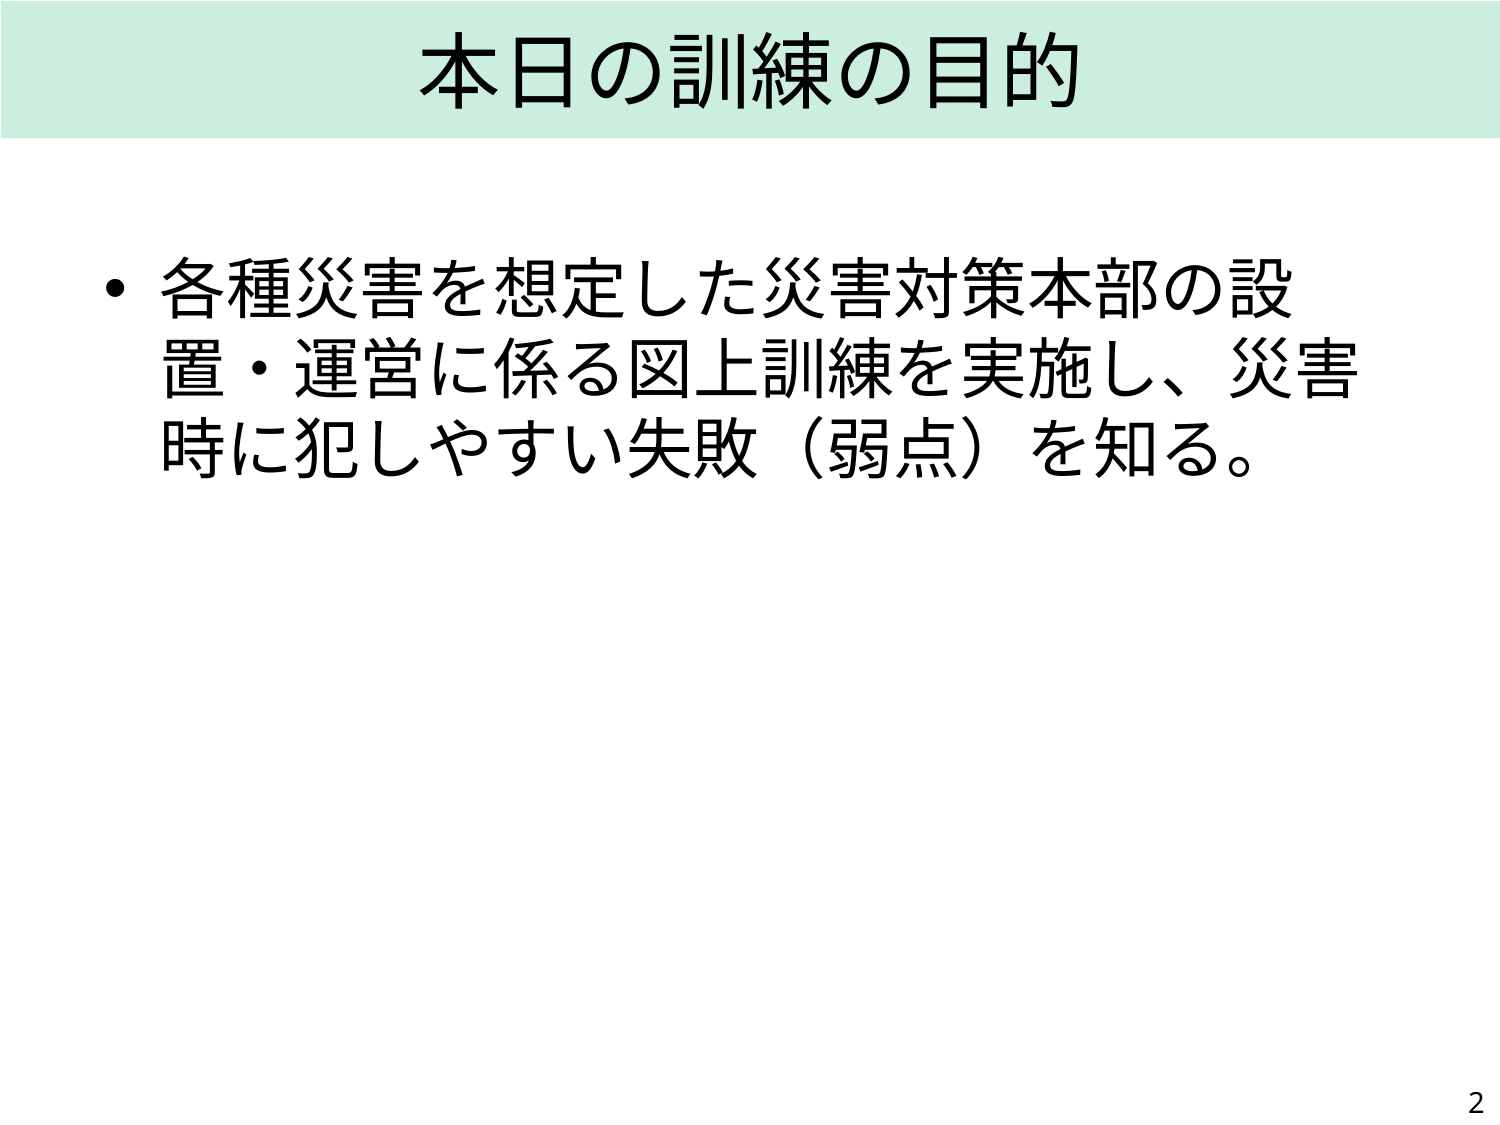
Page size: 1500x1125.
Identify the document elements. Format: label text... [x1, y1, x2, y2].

list 各種災害を想定した災害対策本部の設置・運営に係る図上訓練を実施し、災害時に犯しやすい失敗（弱点）を知る。 [88, 239, 1412, 949]
slide_number 1 [1187, 1077, 1500, 1123]
text_box 本日の訓練の目的 [1, 1, 1500, 139]
